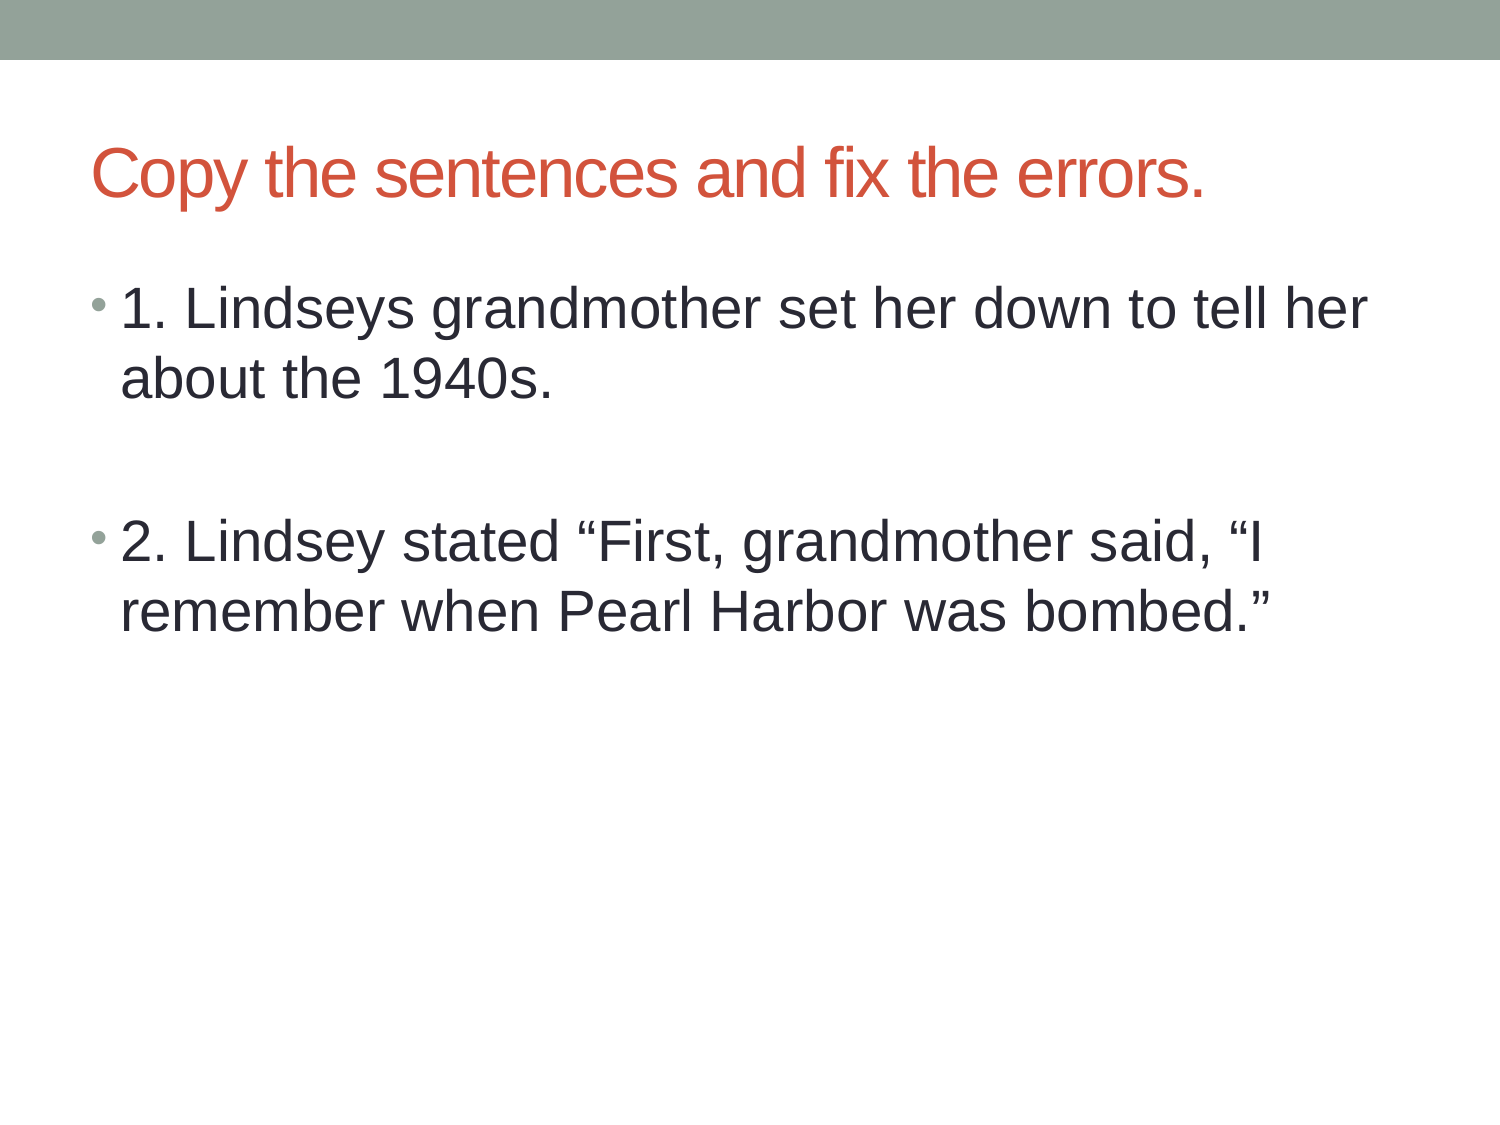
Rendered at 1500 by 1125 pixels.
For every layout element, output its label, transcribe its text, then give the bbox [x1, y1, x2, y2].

title Copy the sentences and fix the errors. [75, 87, 1425, 250]
list 1. Lindseys grandmother set her down to tell her about the 1940s. 2. Lindsey stated “First, grandmother said, “I remember when Pearl Harbor was bombed.” [75, 262, 1425, 1063]
